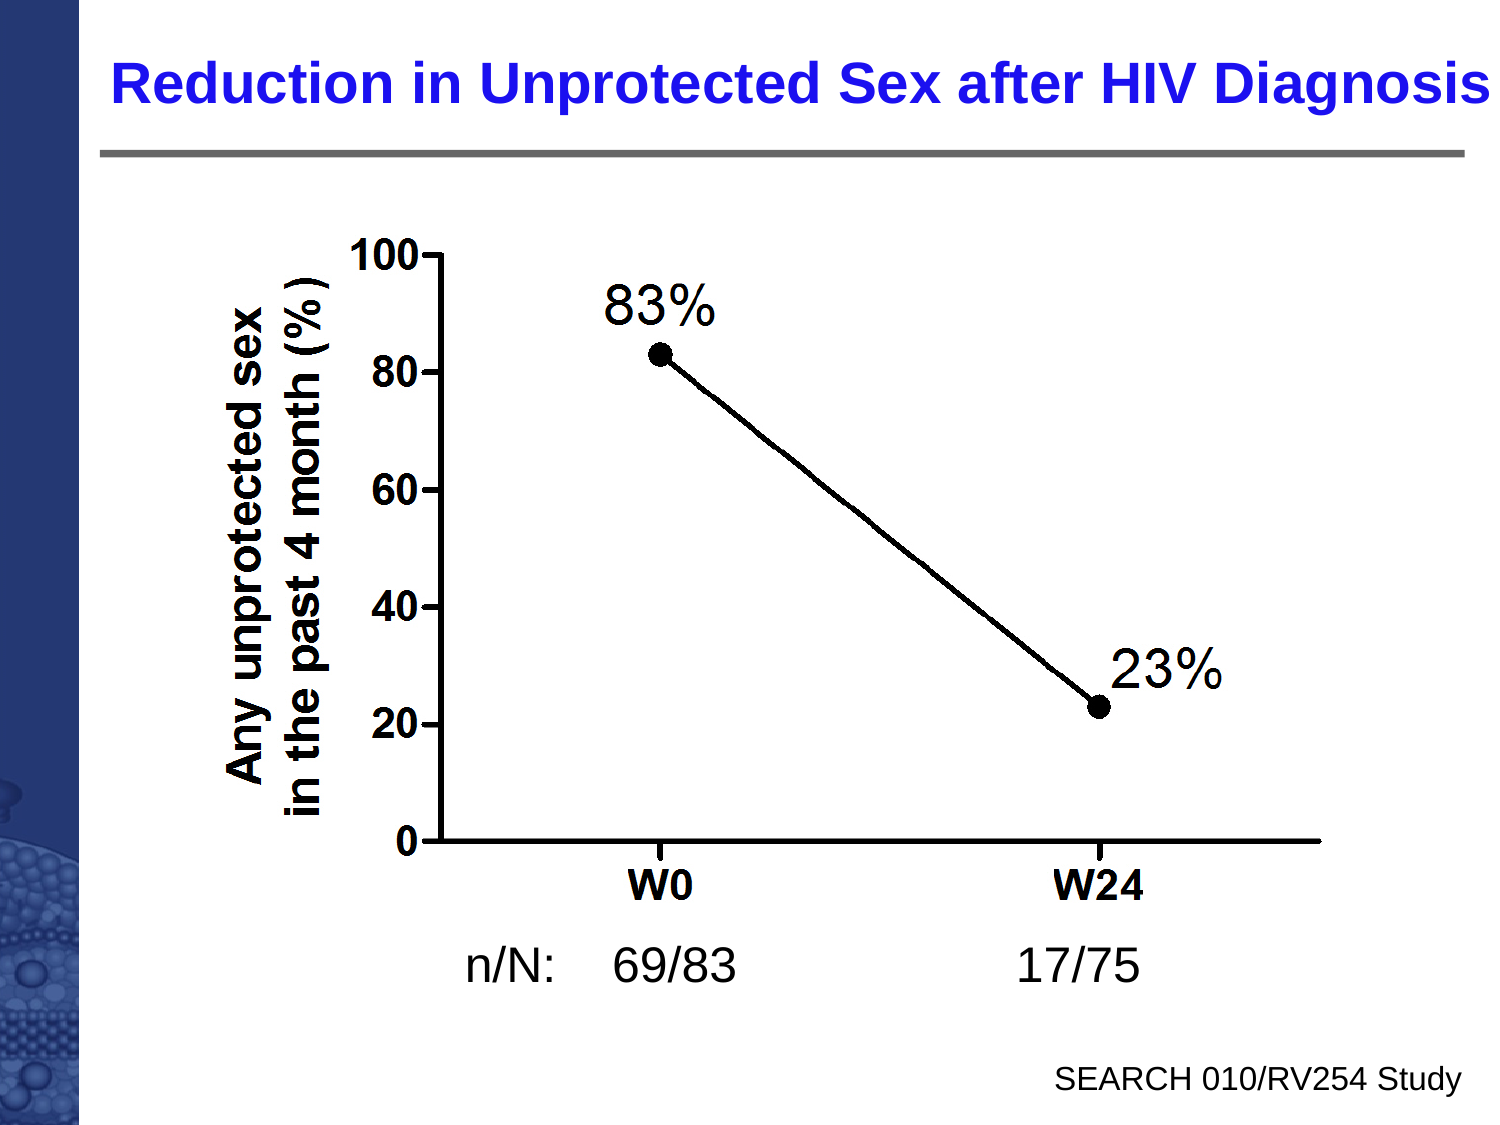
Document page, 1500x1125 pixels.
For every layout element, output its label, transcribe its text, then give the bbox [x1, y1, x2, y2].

picture [0, 0, 79, 1125]
picture [174, 171, 1452, 951]
text_box n/N: 69/83 17/75 [449, 959, 1438, 1000]
text_box SEARCH 010/RV254 Study [1039, 1049, 1478, 1105]
text_box Reduction in Unprotected Sex after HIV Diagnosis [95, 37, 1500, 123]
